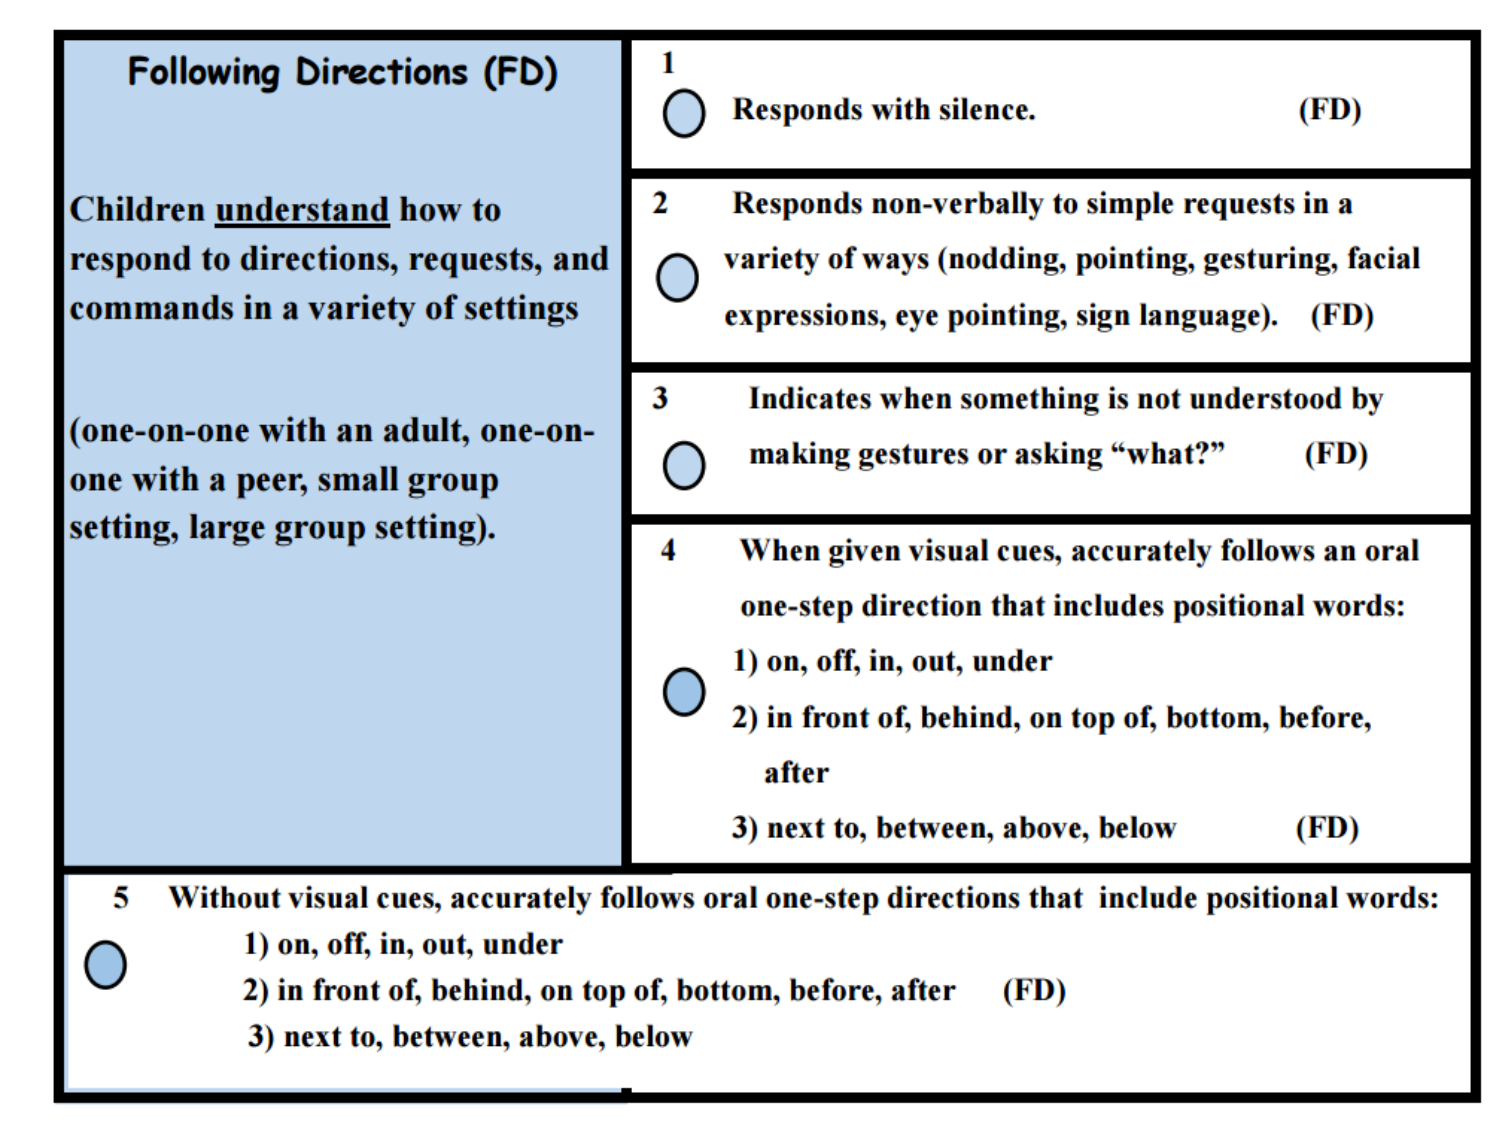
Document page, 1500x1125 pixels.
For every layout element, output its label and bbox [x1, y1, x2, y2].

list [0, 3, 1500, 1125]
